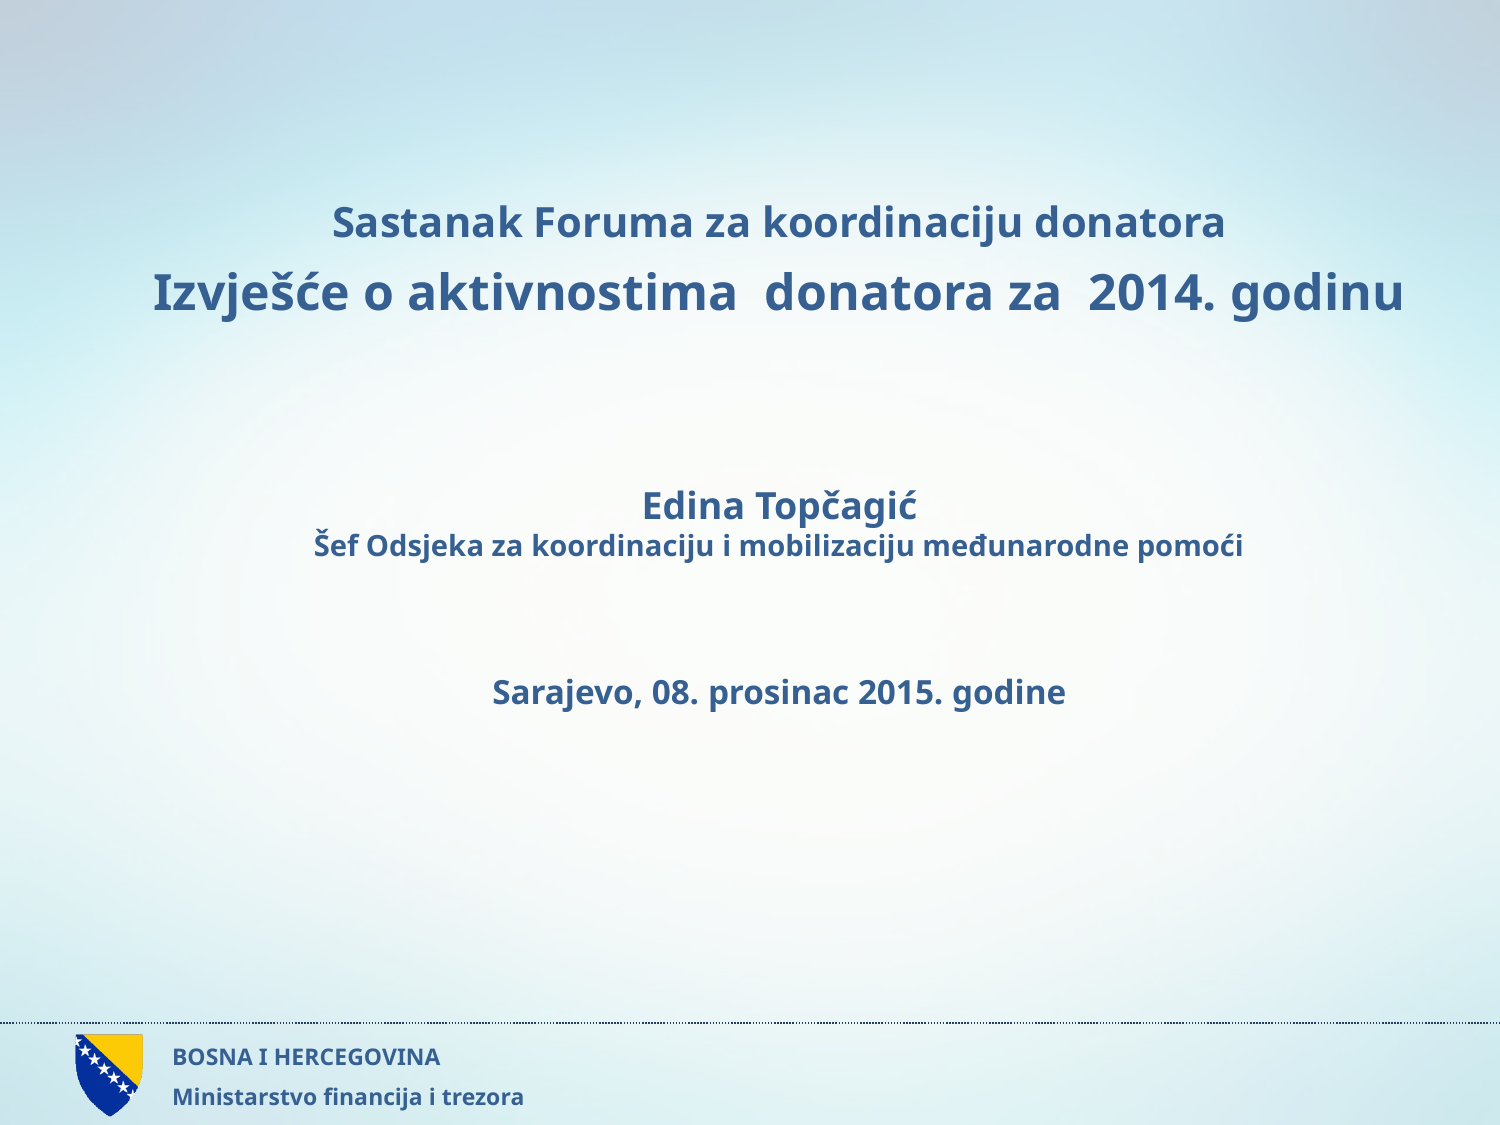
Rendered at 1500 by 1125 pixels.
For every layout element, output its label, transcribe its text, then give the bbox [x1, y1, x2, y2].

text_box Sastanak Foruma za koordinaciju donatora Izvješće o aktivnostima donatora za 2014. godinu Edina Topčagić Šef Odsjeka za koordinaciju i mobilizaciju međunarodne pomoći Sarajevo, 08. prosinac 2015. godine [76, 125, 1483, 740]
picture [75, 1034, 143, 1117]
text_box BOSNA I HERCEGOVINA Ministarstvo financija i trezora [157, 1034, 584, 1125]
